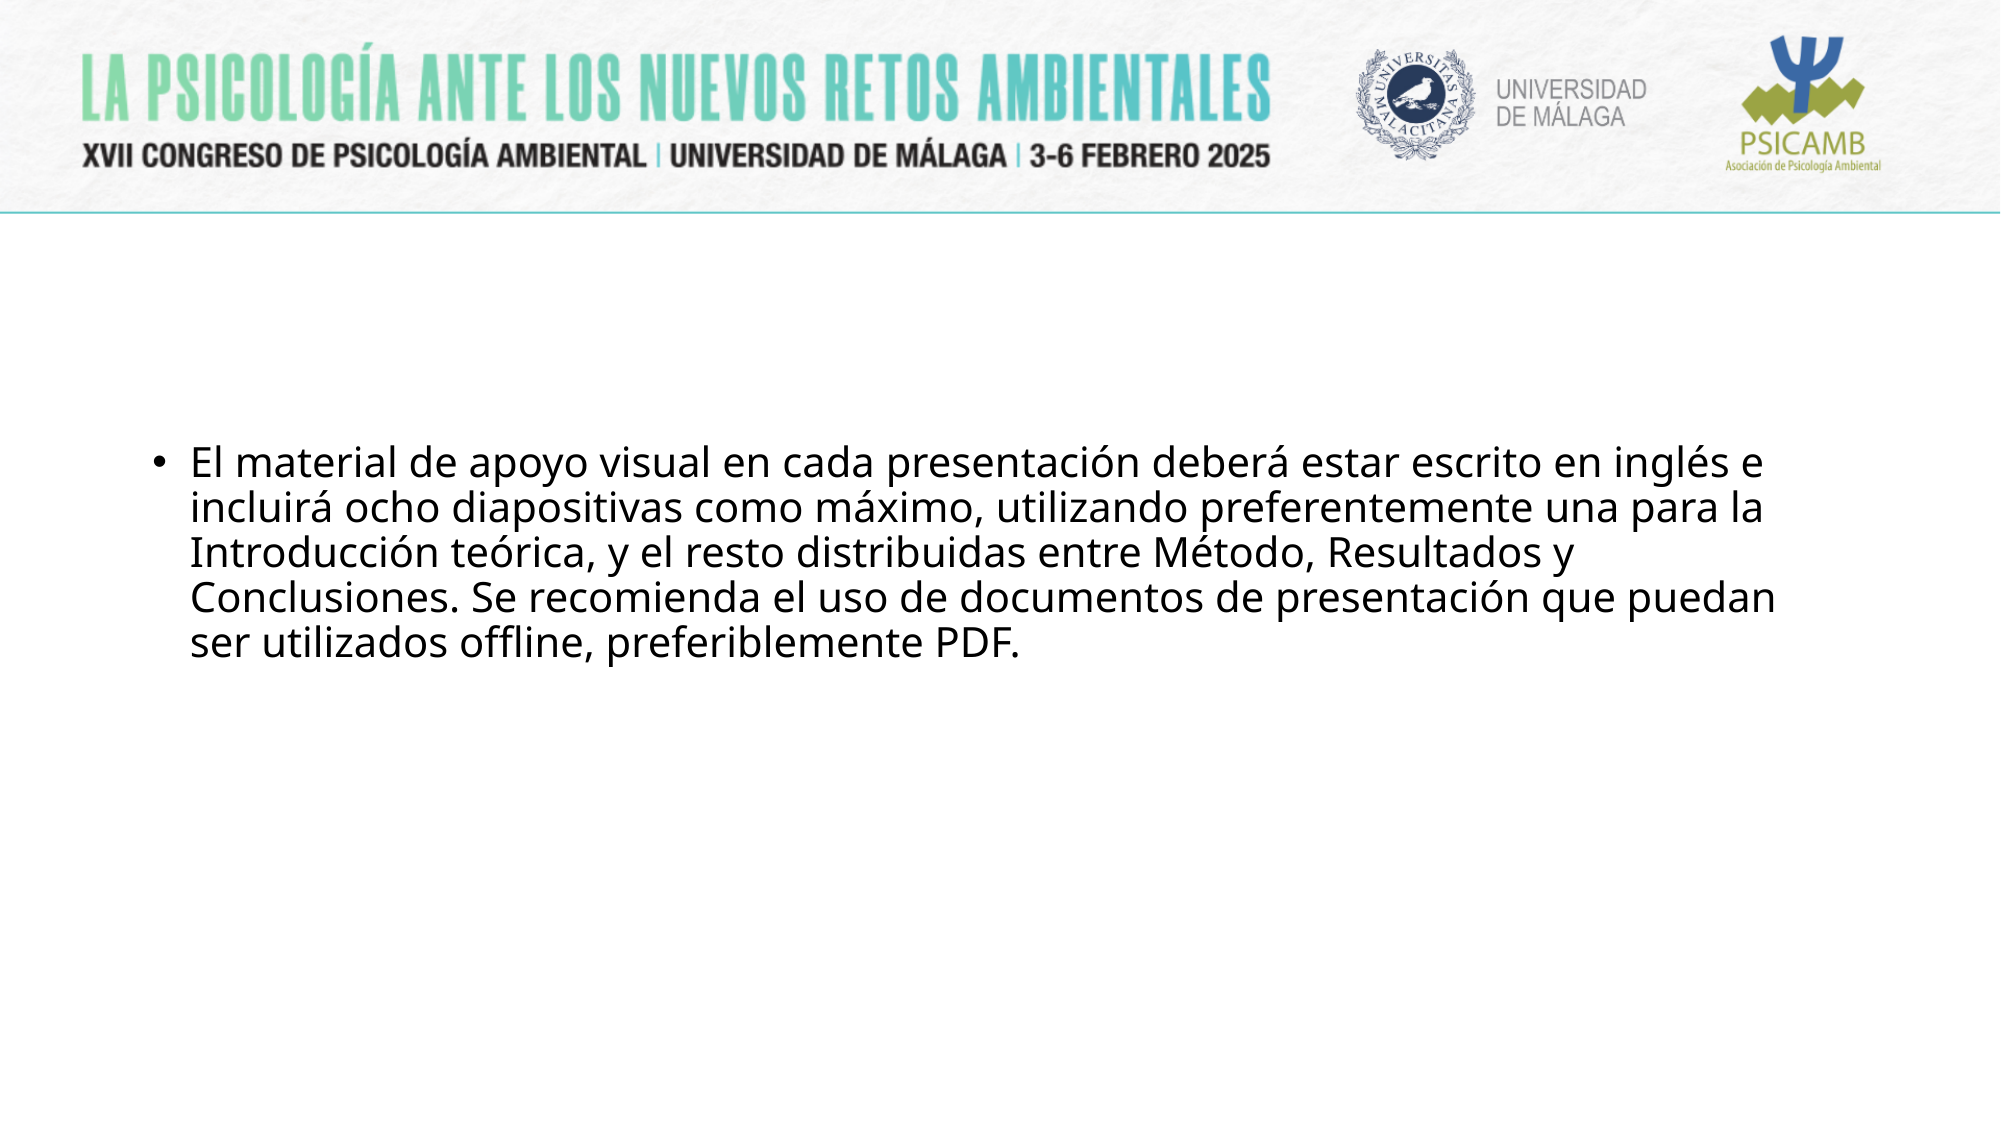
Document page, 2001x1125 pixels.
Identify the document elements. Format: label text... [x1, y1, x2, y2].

list El material de apoyo visual en cada presentación deberá estar escrito en inglés e incluirá ocho diapositivas como máximo, utilizando preferentemente una para la Introducción teórica, y el resto distribuidas entre Método, Resultados y Conclusiones. Se recomienda el uso de documentos de presentación que puedan ser utilizados offline, preferiblemente PDF. [137, 433, 1863, 1014]
picture [0, 0, 2001, 1125]
